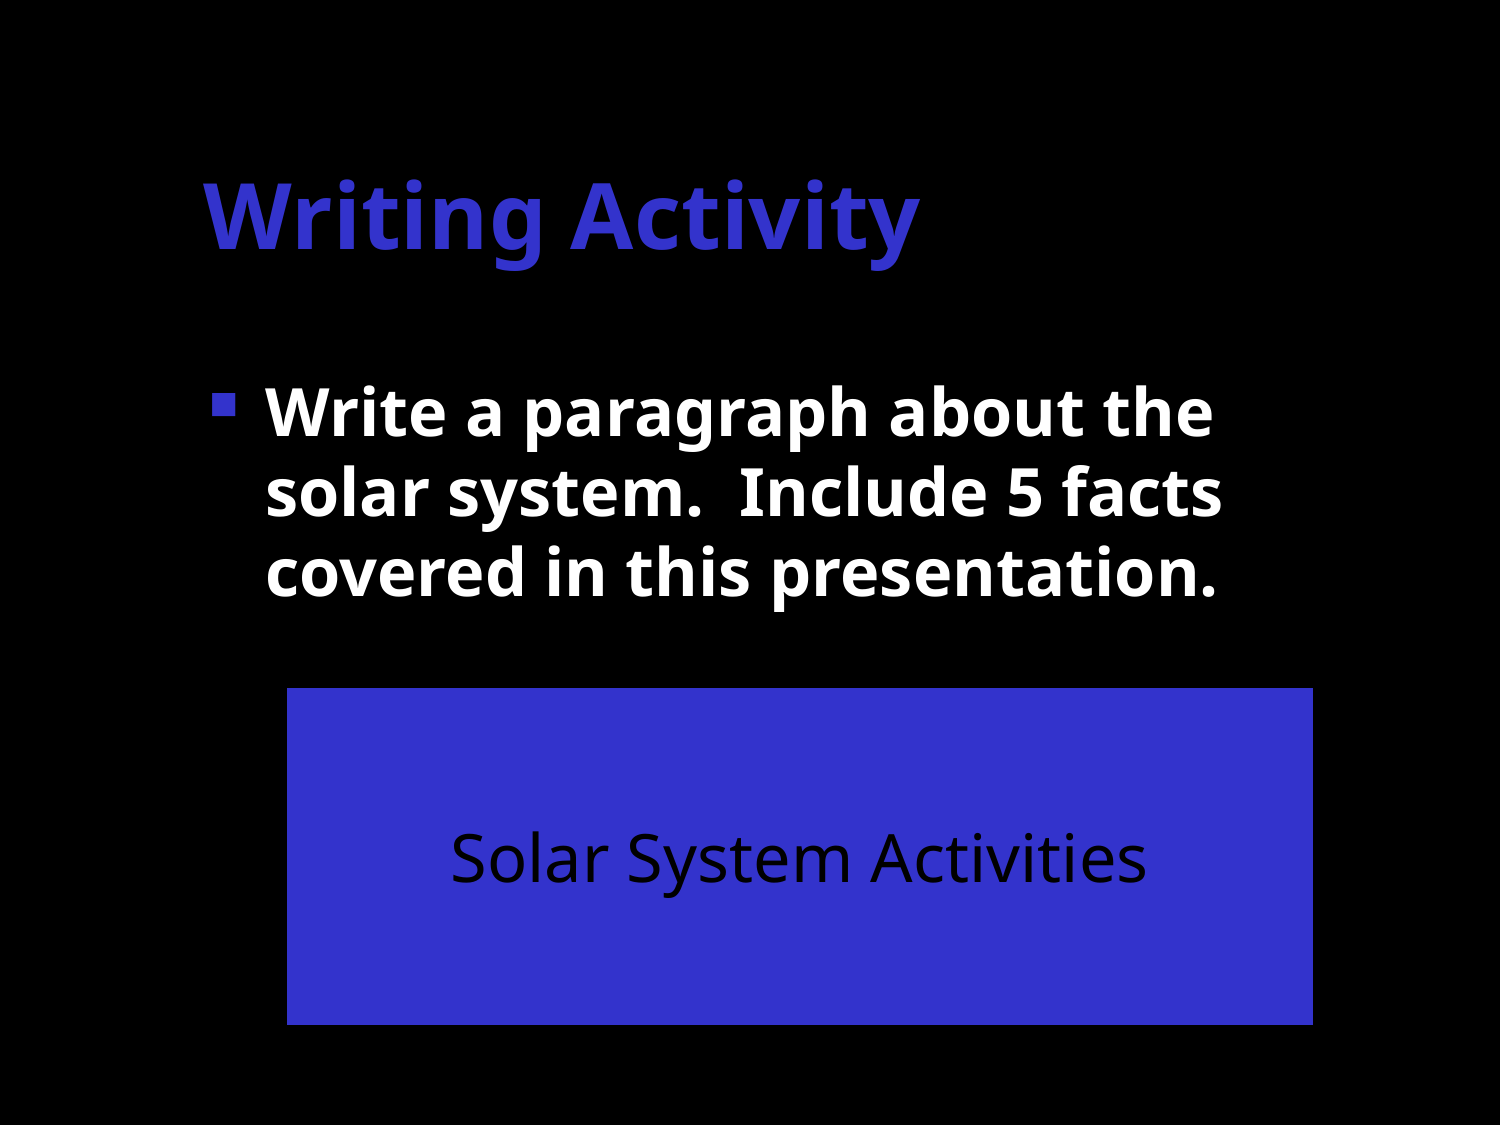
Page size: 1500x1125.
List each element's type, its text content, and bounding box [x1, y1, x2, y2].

title Writing Activity [188, 34, 1468, 276]
list Write a paragraph about the solar system. Include 5 facts covered in this presentation. [193, 362, 1376, 1007]
text_box Solar System Activities [287, 687, 1313, 1026]
